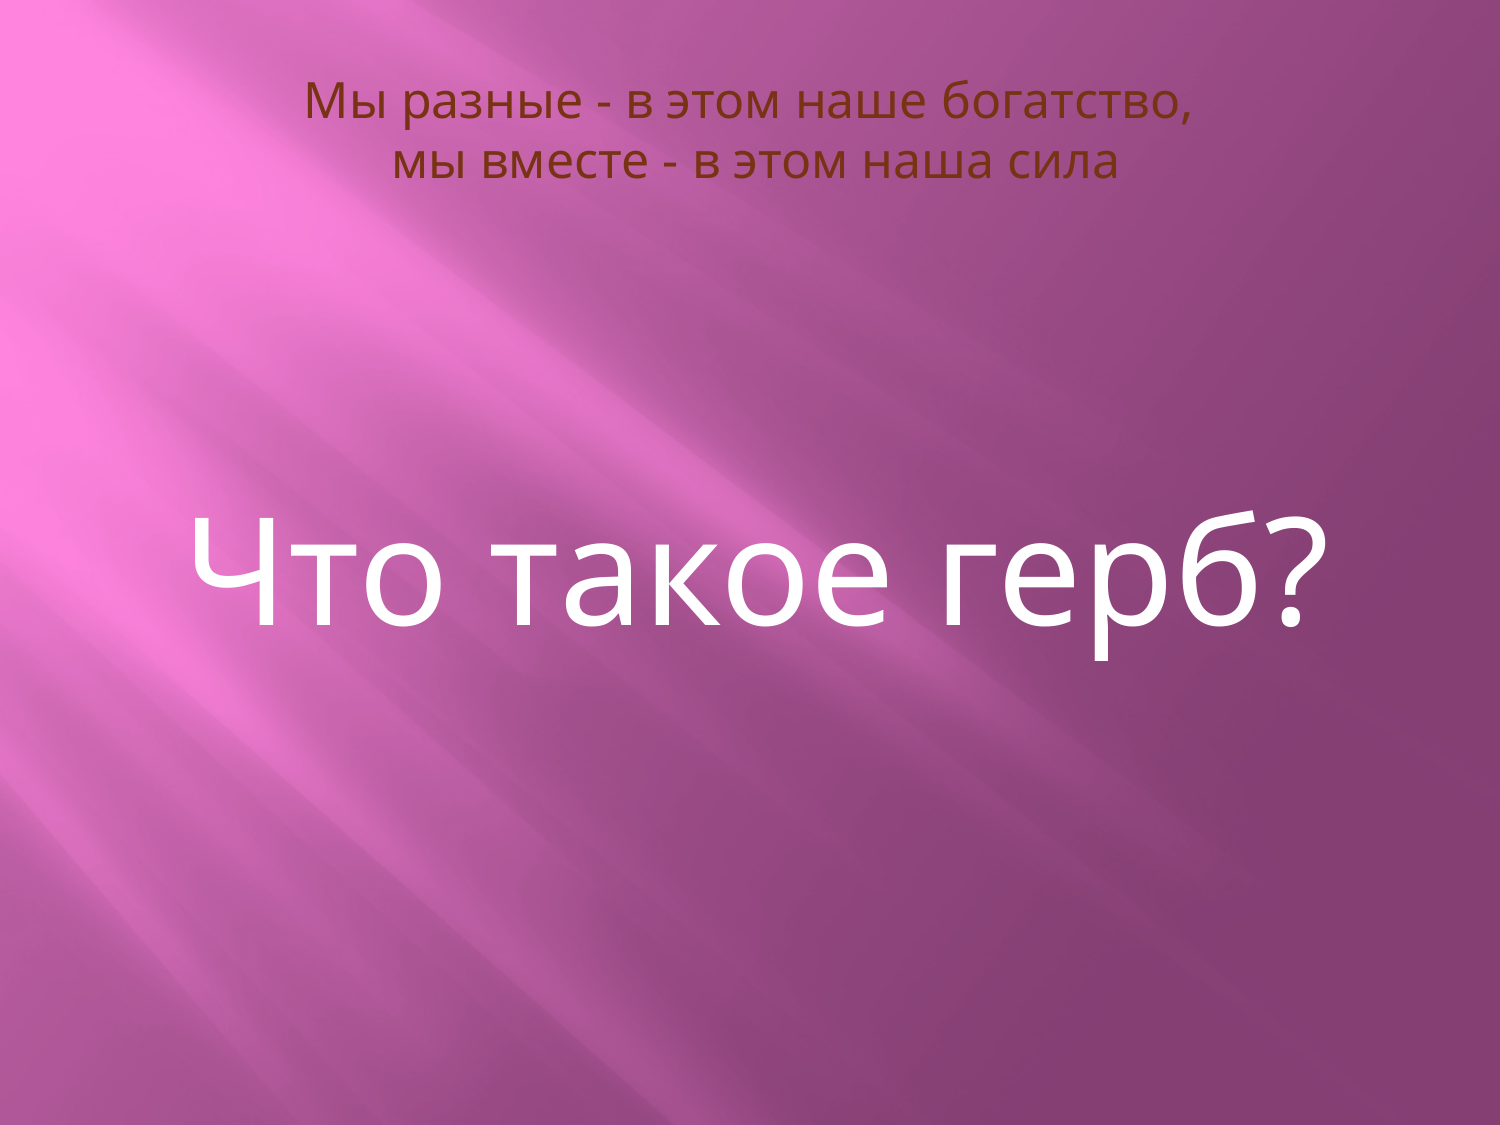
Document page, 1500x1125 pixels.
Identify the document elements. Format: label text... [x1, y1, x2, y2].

list Что такое герб? [70, 257, 1421, 1031]
title Мы разные - в этом наше богатство, мы вместе - в этом наша сила [58, 0, 1454, 258]
